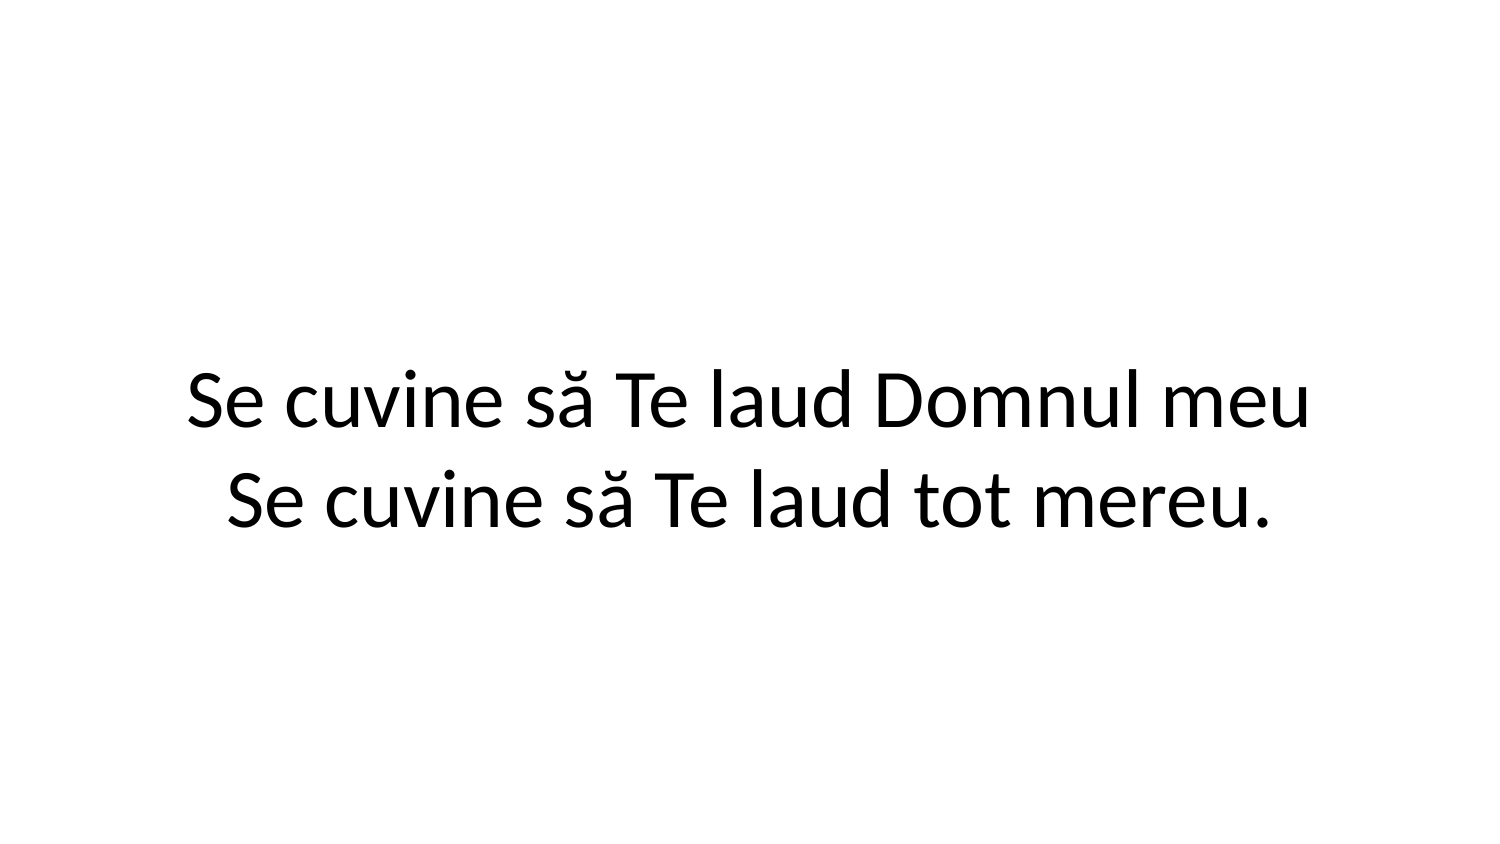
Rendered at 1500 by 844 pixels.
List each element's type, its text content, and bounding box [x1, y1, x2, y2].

text_box Se cuvine să Te laud Domnul meu Se cuvine să Te laud tot mereu. [171, 292, 1329, 552]
